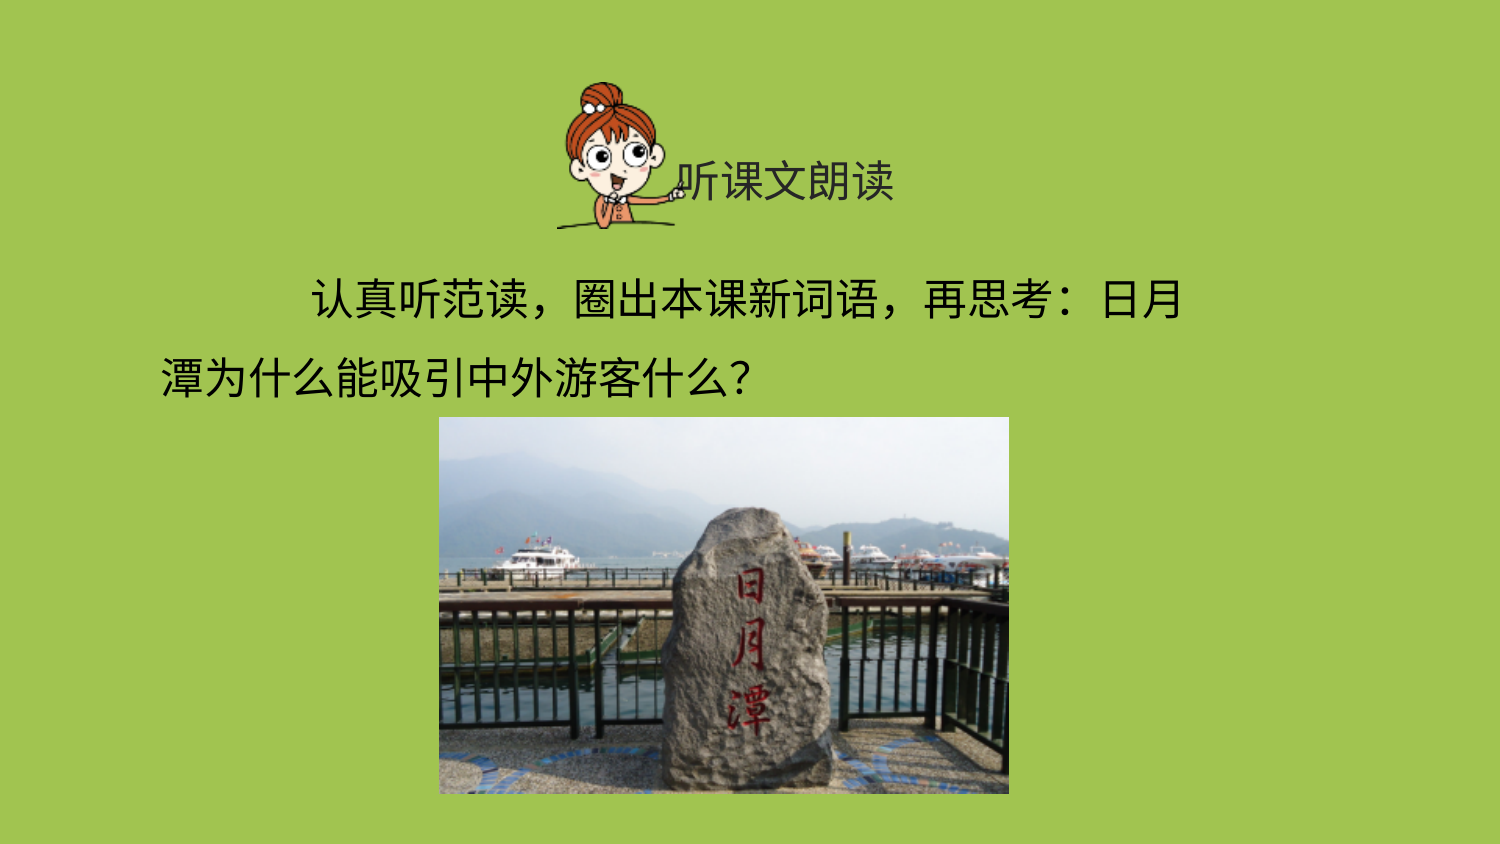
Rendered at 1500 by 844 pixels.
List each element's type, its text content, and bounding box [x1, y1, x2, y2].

picture [438, 417, 1009, 794]
picture [557, 82, 686, 229]
text_box 认真听范读，圈出本课新词语，再思考：日月潭为什么能吸引中外游客什么？ [149, 239, 1240, 409]
text_box 听课文朗读 [690, 136, 970, 224]
